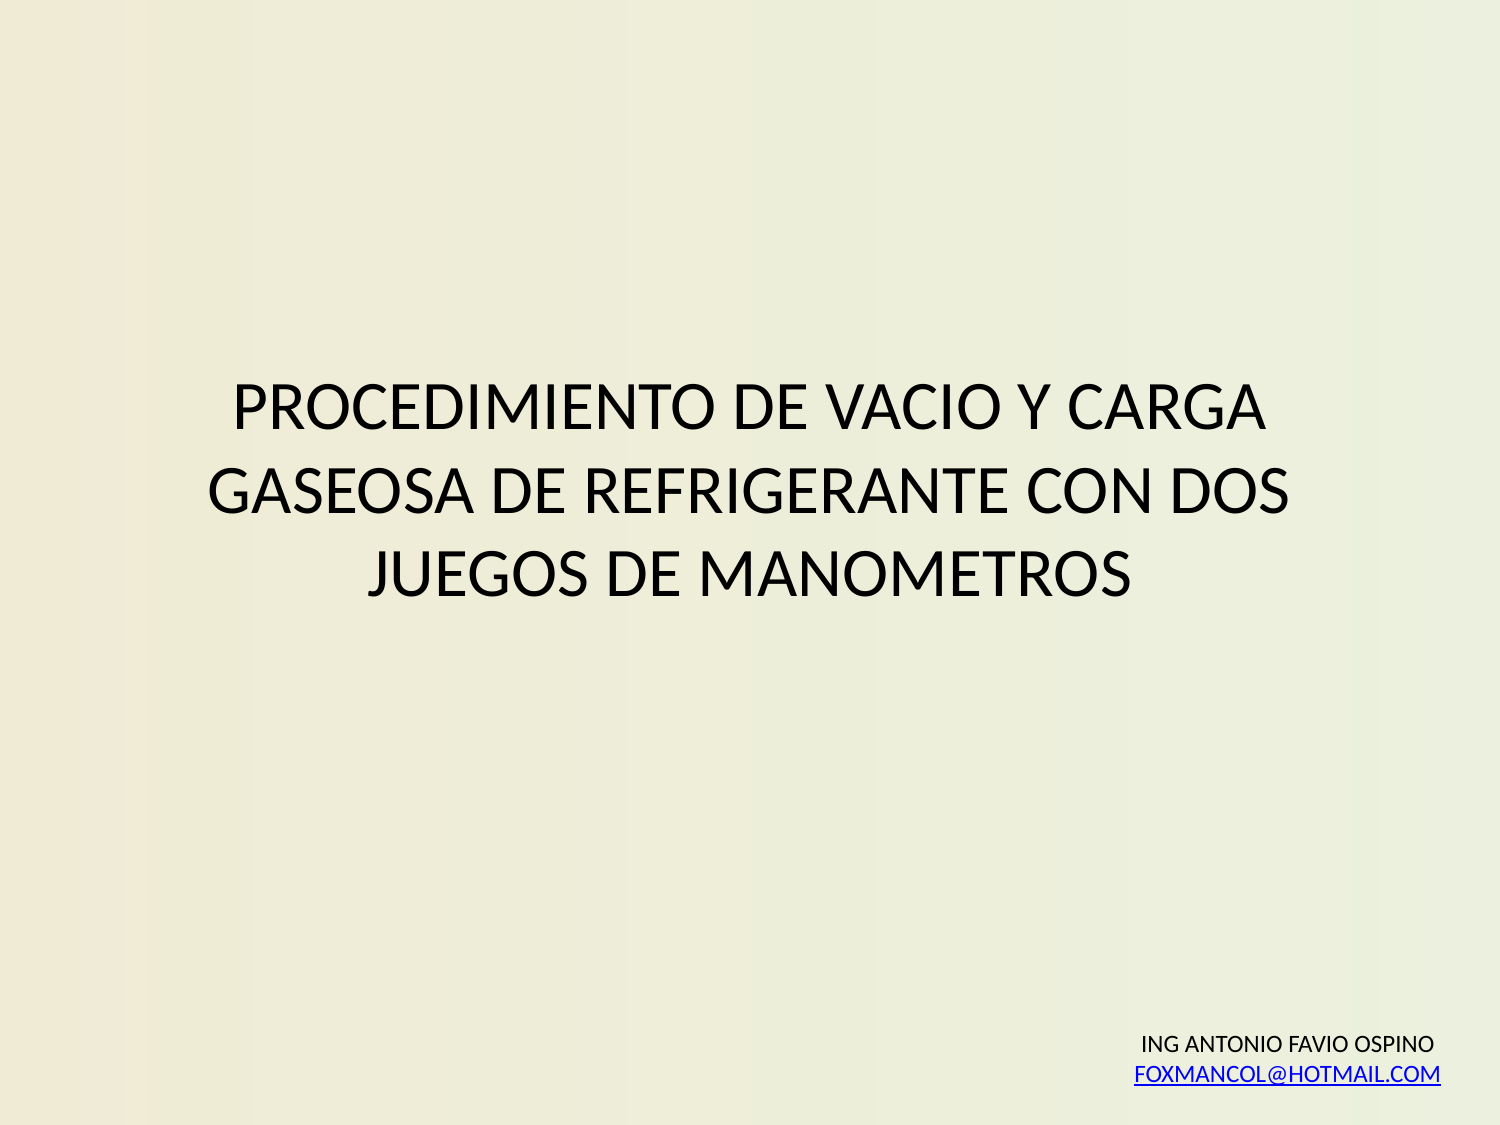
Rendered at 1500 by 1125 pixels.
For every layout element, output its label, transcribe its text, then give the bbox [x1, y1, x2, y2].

text_box ING ANTONIO FAVIO OSPINO FOXMANCOL@HOTMAIL.COM [1078, 1031, 1498, 1114]
title PROCEDIMIENTO DE VACIO Y CARGA GASEOSA DE REFRIGERANTE CON DOS JUEGOS DE MANOMETROS [112, 349, 1388, 622]
